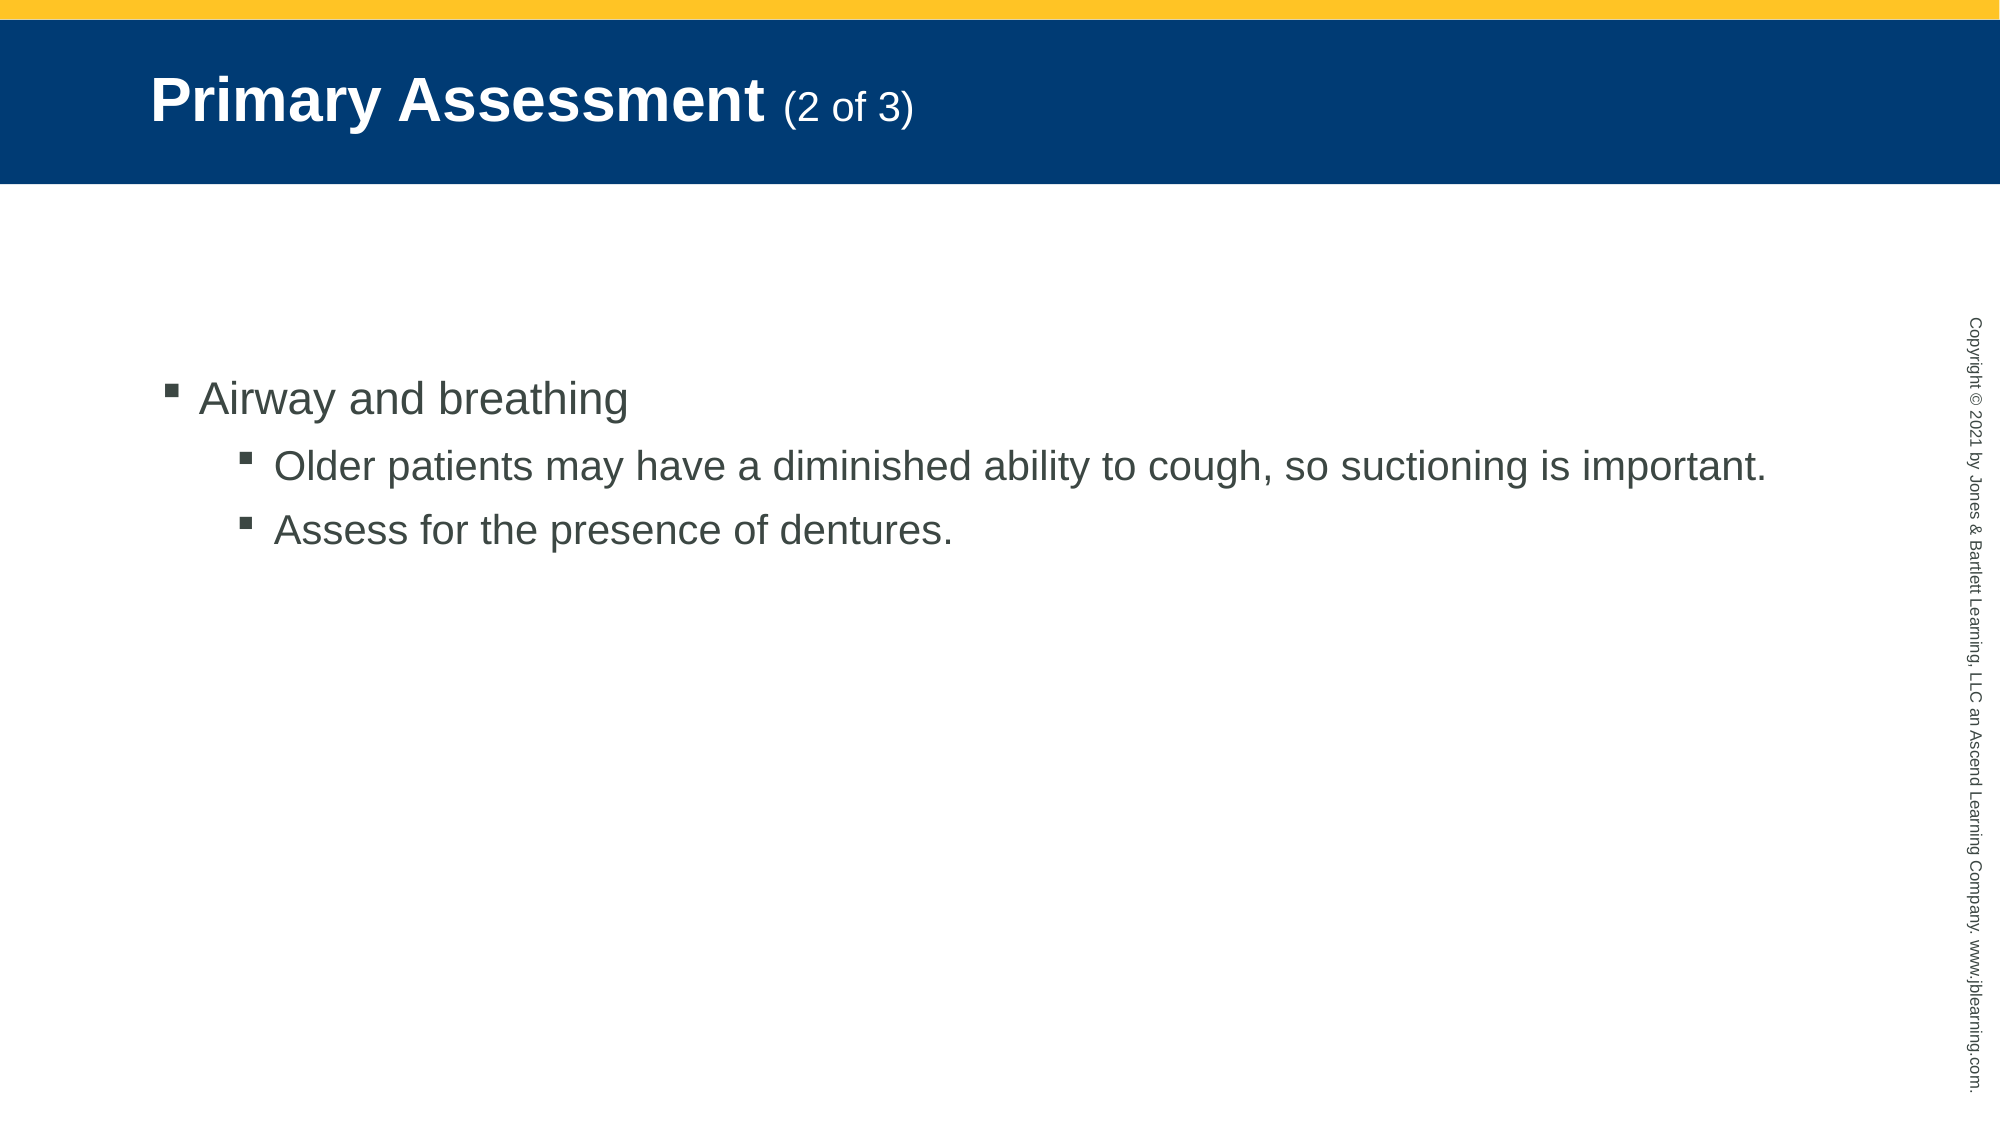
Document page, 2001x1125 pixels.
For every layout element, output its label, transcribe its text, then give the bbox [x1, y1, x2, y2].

title Primary Assessment (2 of 3) [0, 19, 2000, 185]
list Airway and breathing Older patients may have a diminished ability to cough, so suctioning is important. Assess for the presence of dentures. [146, 361, 1859, 1016]
